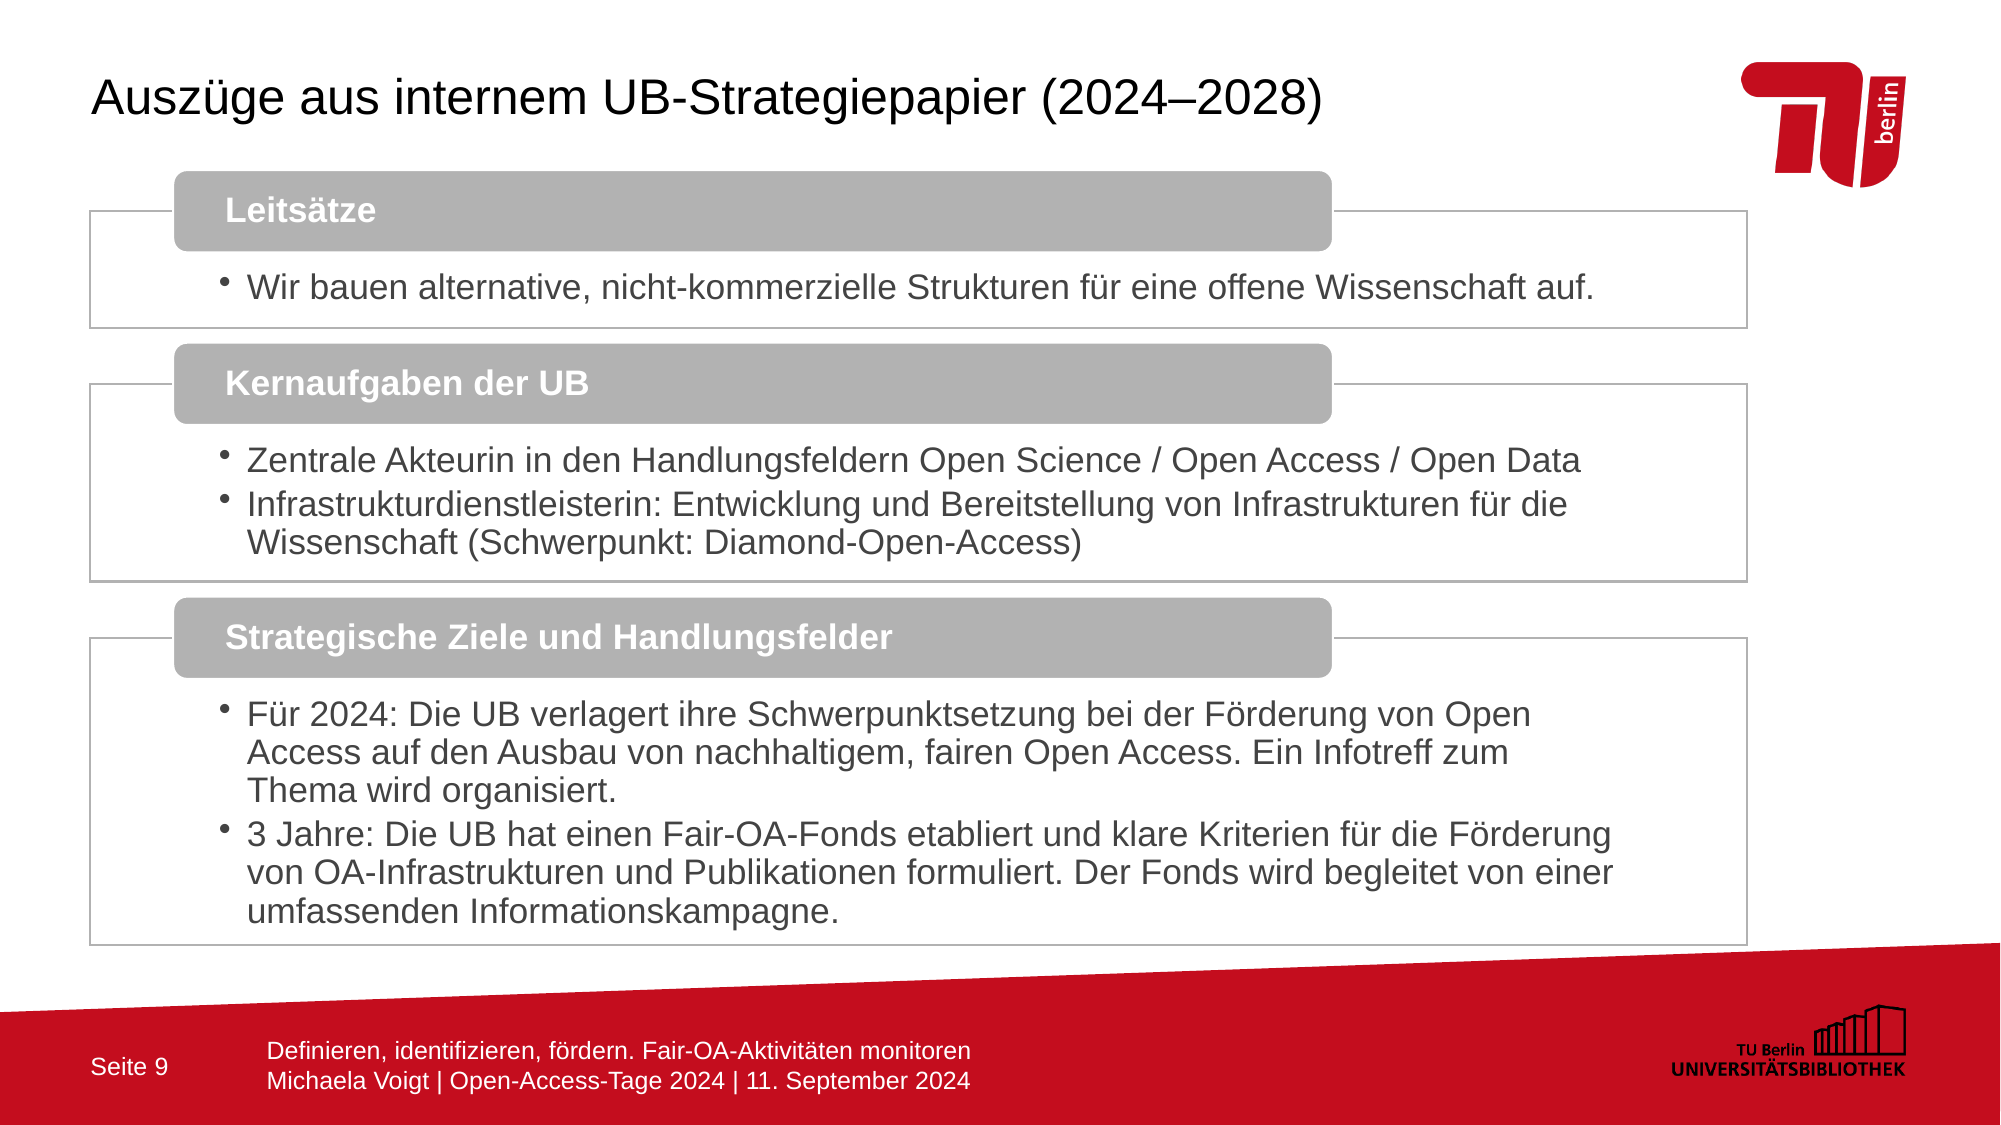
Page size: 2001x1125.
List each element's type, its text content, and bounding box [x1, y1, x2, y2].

picture [1672, 1004, 1906, 1076]
title Auszüge aus internem UB-Strategiepapier (2024–2028) [91, 65, 1455, 168]
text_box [90, 168, 1748, 948]
picture [1741, 62, 1906, 188]
